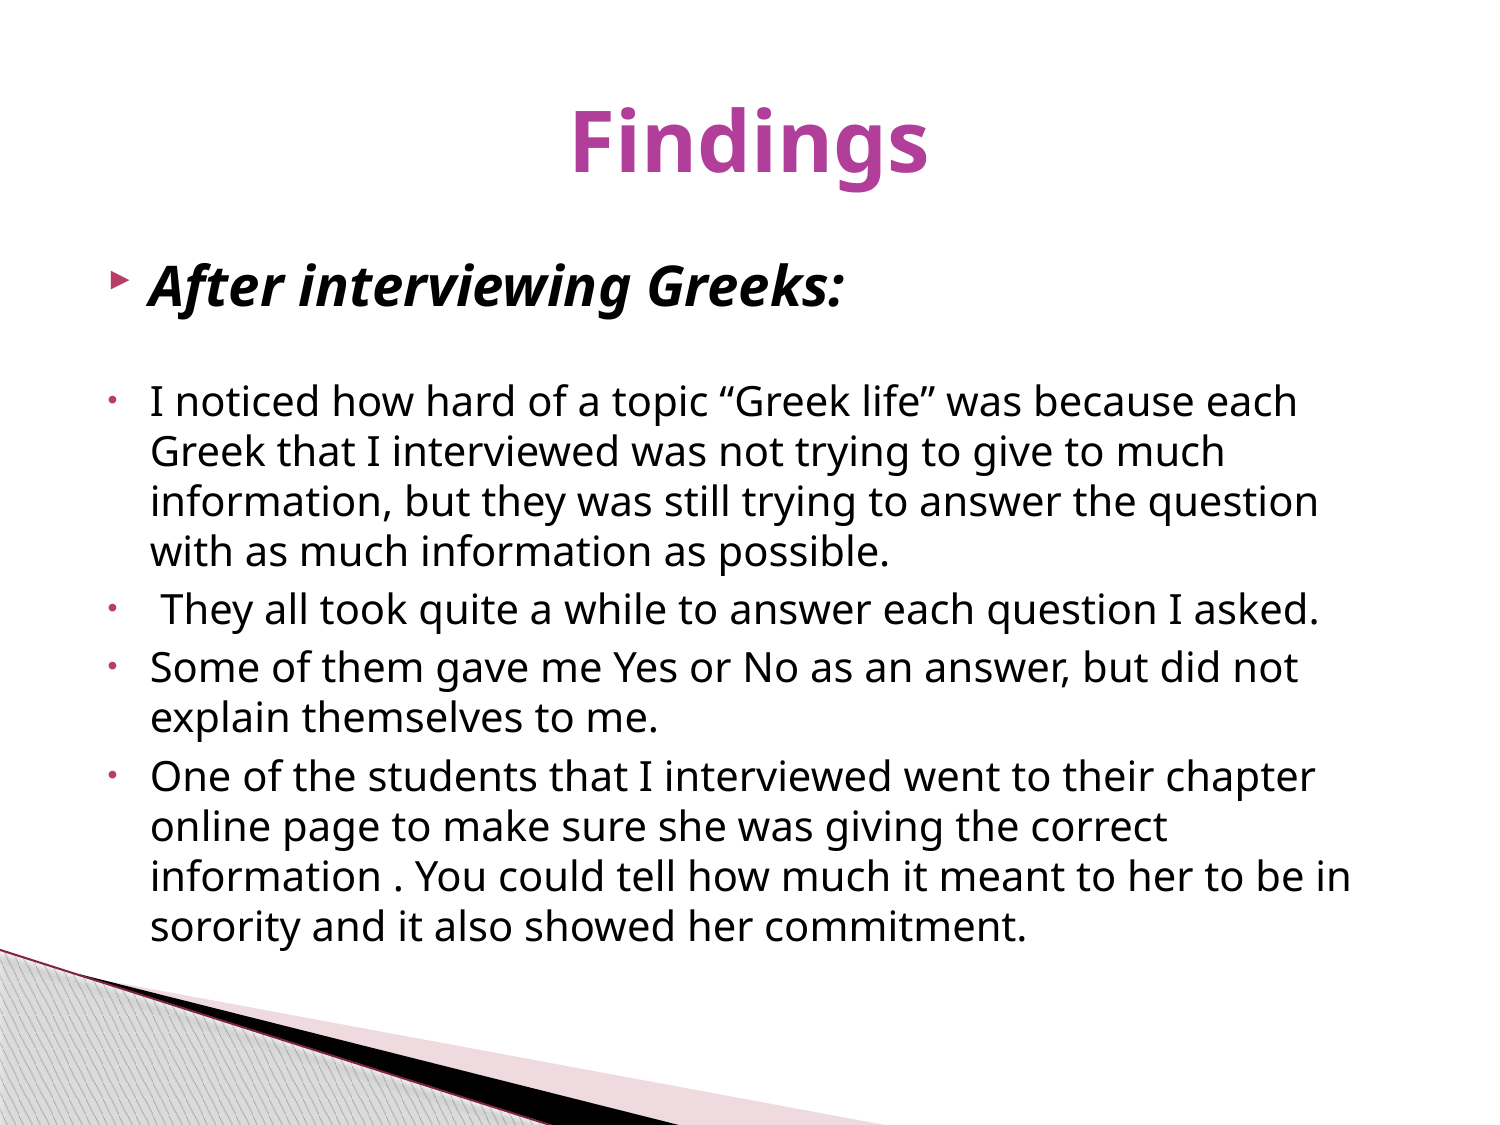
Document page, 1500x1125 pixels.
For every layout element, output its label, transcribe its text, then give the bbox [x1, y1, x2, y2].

list After interviewing Greeks: I noticed how hard of a topic “Greek life” was because each Greek that I interviewed was not trying to give to much information, but they was still trying to answer the question with as much information as possible. They all took quite a while to answer each question I asked. Some of them gave me Yes or No as an answer, but did not explain themselves to me. One of the students that I interviewed went to their chapter online page to make sure she was giving the correct information . You could tell how much it meant to her to be in sorority and it also showed her commitment. [75, 243, 1425, 986]
title Findings [75, 45, 1425, 233]
